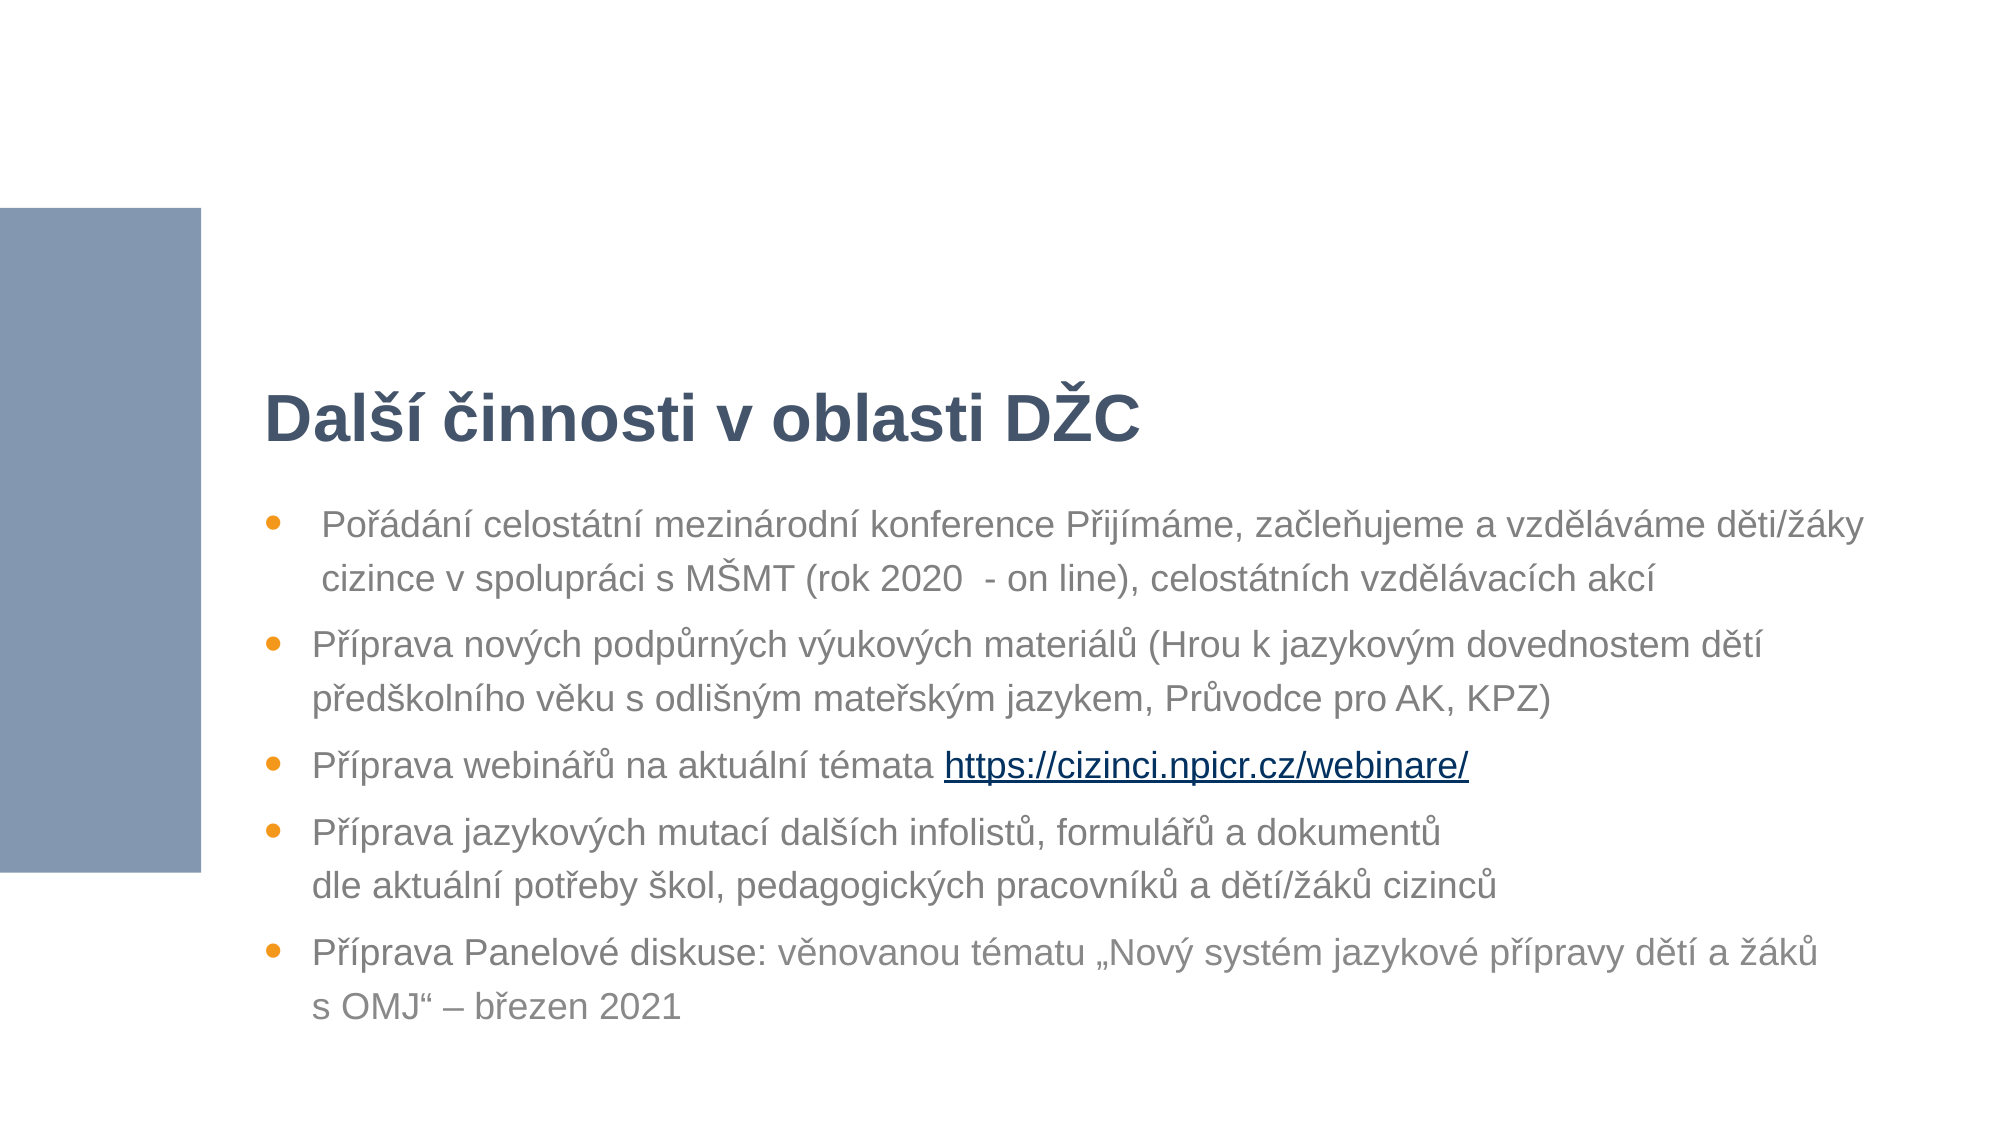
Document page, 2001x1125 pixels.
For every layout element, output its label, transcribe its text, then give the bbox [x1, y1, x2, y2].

title Další činnosti v oblasti DŽC [249, 292, 1898, 460]
list Pořádání celostátní mezinárodní konference Přijímáme, začleňujeme a vzděláváme děti/žáky cizince v spolupráci s MŠMT (rok 2020 - on line), celostátních vzdělávacích akcí Příprava nových podpůrných výukových materiálů (Hrou k jazykovým dovednostem dětí předškolního věku s odlišným mateřským jazykem, Průvodce pro AK, KPZ) Příprava webinářů na aktuální témata https://cizinci.npicr.cz/webinare/ Příprava jazykových mutací dalších infolistů, formulářů a dokumentů dle aktuální potřeby škol, pedagogických pracovníků a dětí/žáků cizinců Příprava Panelové diskuse: věnovanou tématu „Nový systém jazykové přípravy dětí a žáků s OMJ“ – březen 2021 [249, 483, 1898, 1036]
